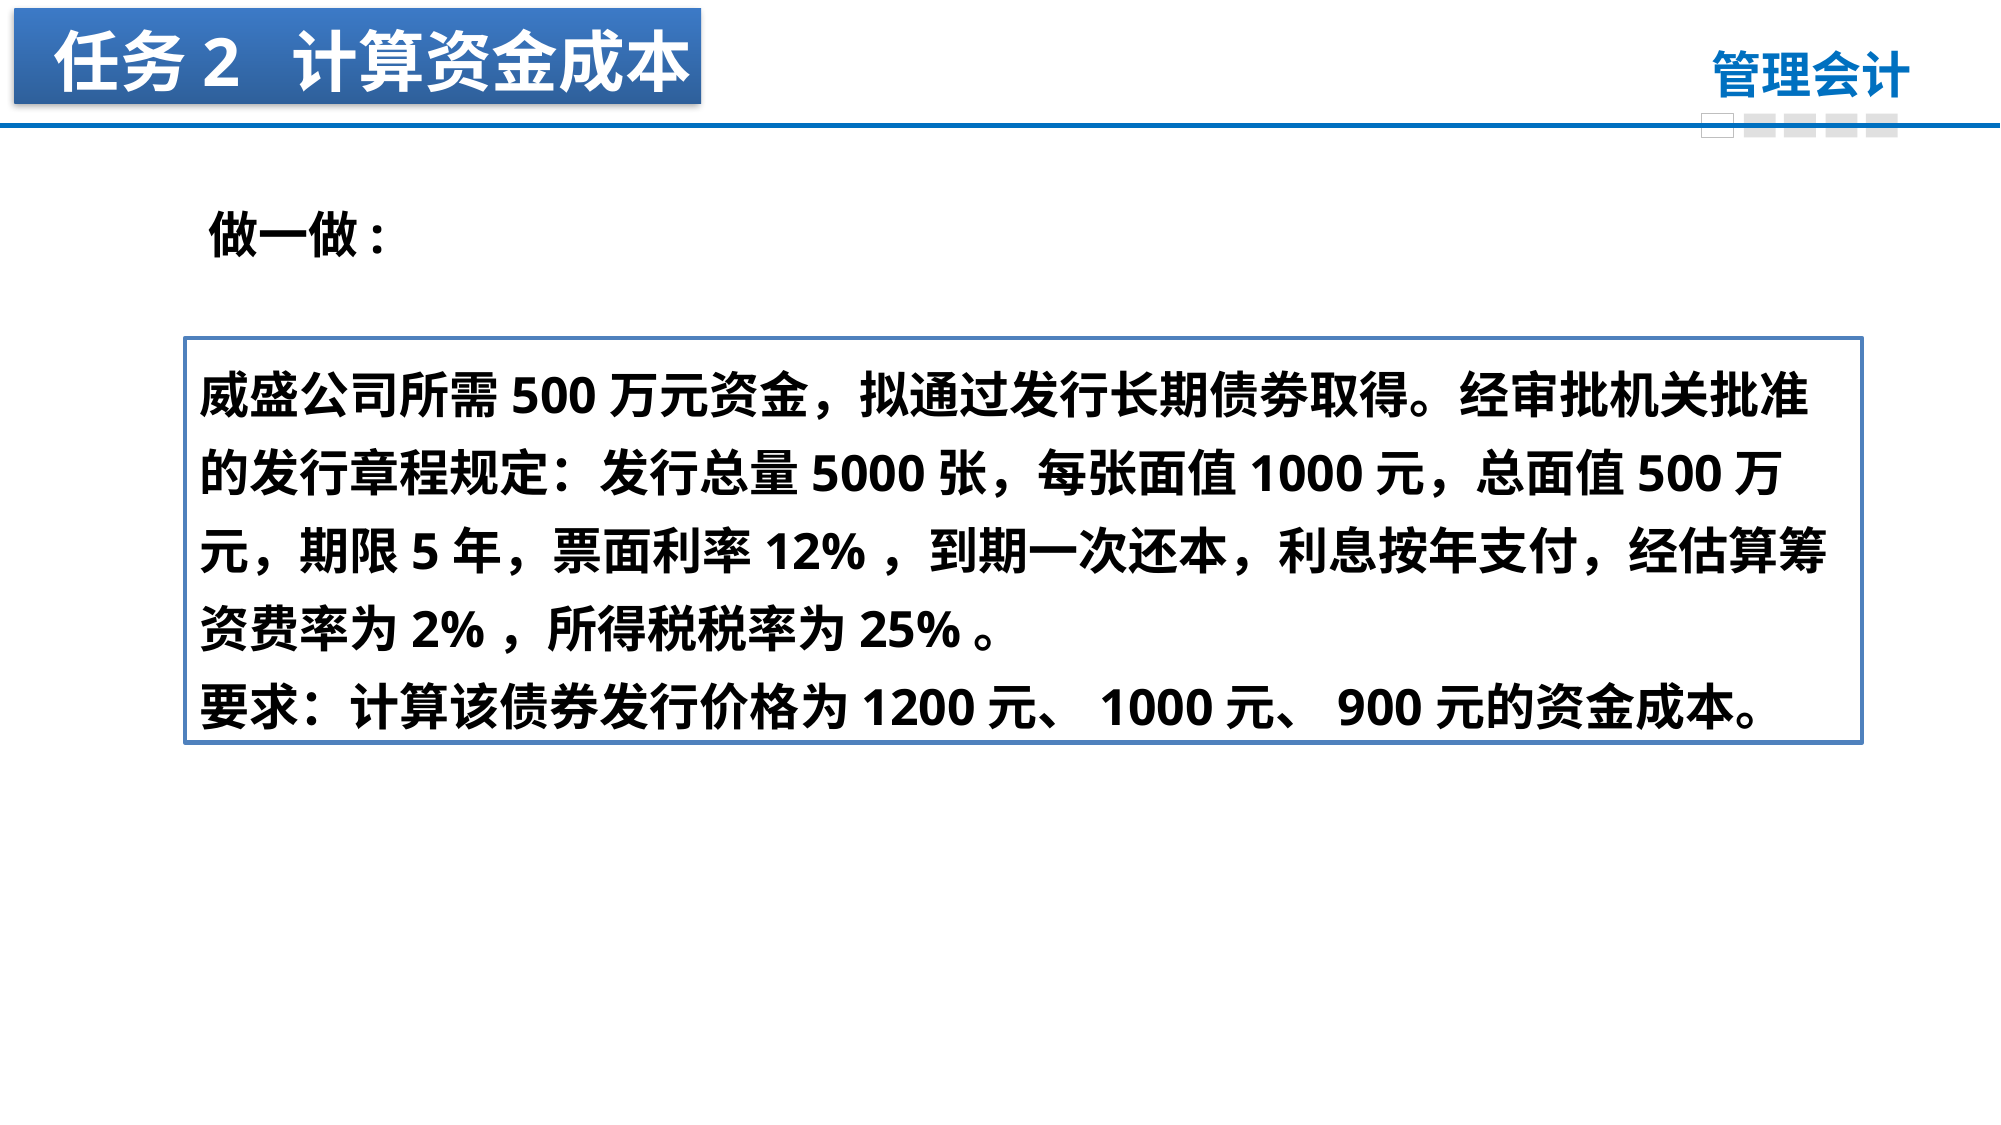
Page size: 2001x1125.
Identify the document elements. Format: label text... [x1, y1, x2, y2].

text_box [14, 7, 717, 109]
text_box 威盛公司所需500万元资金，拟通过发行长期债劵取得。经审批机关批准的发行章程规定：发行总量5000张，每张面值1000元，总面值500万元，期限5年，票面利率12%，到期一次还本，利息按年支付，经估算筹资费率为2%，所得税税率为25%。 要求：计算该债券发行价格为1200元、1000元、900元的资金成本。 [183, 336, 1864, 745]
text_box 做一做: [208, 204, 386, 265]
